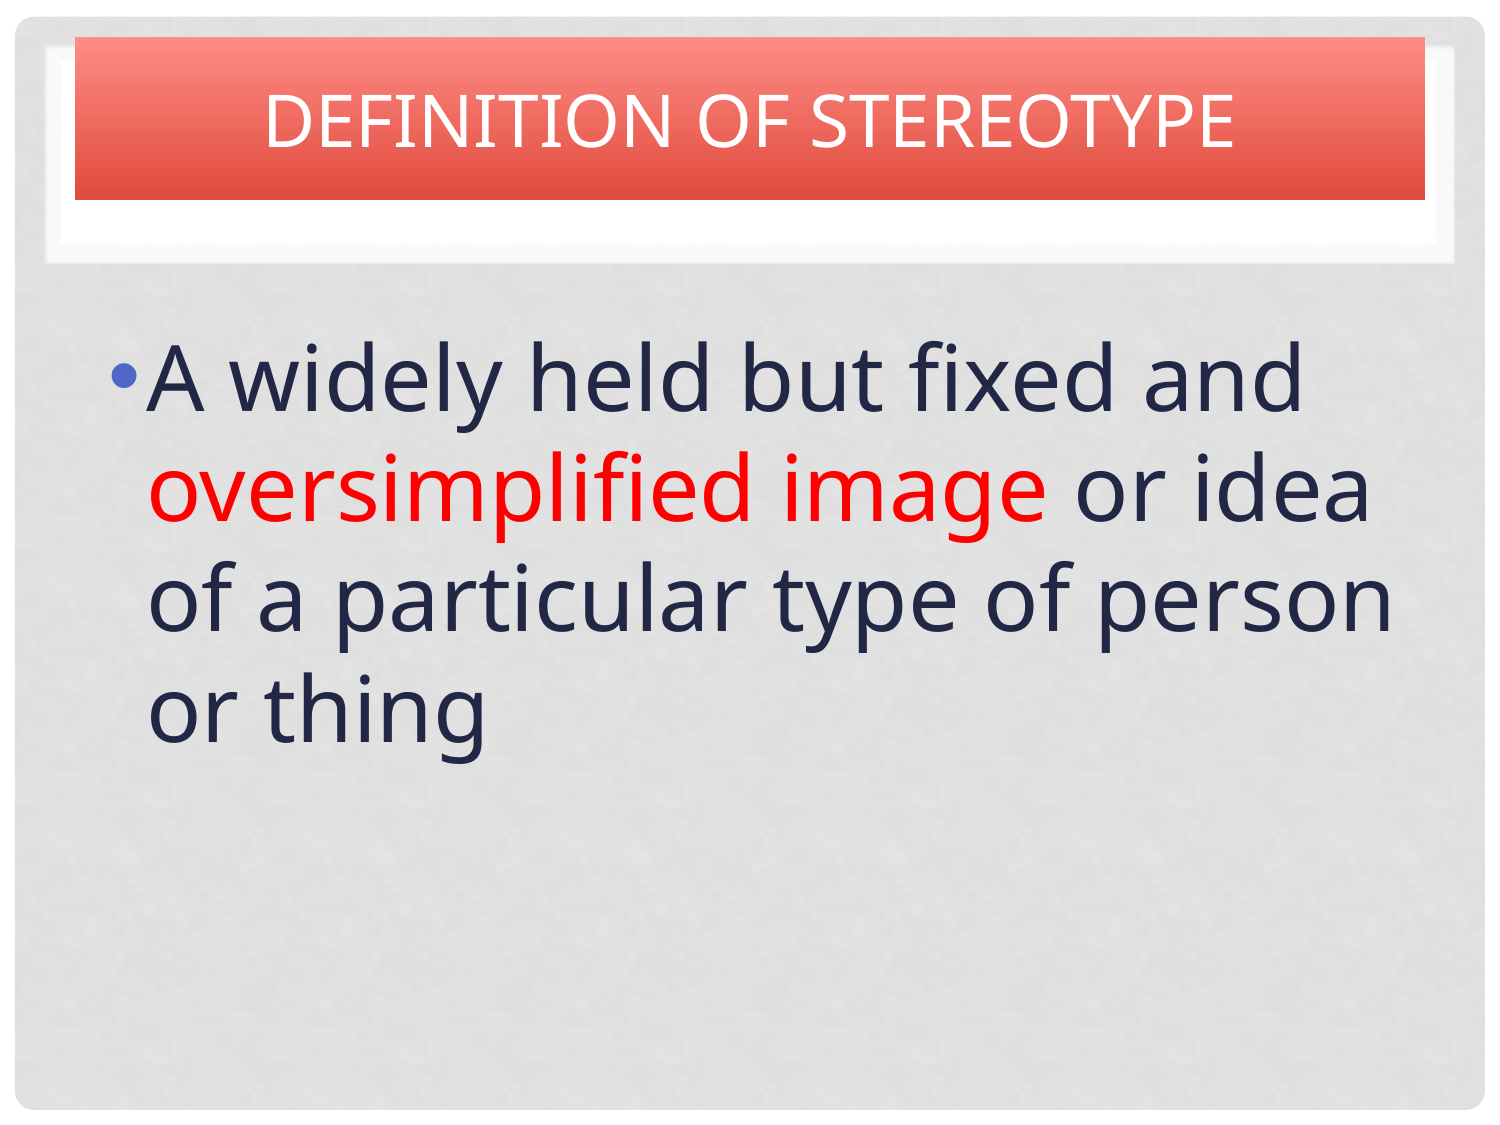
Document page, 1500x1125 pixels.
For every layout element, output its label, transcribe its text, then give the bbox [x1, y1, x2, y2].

title Definition of Stereotype [75, 37, 1425, 200]
list A widely held but fixed and oversimplified image or idea of a particular type of person or thing [75, 312, 1425, 1010]
